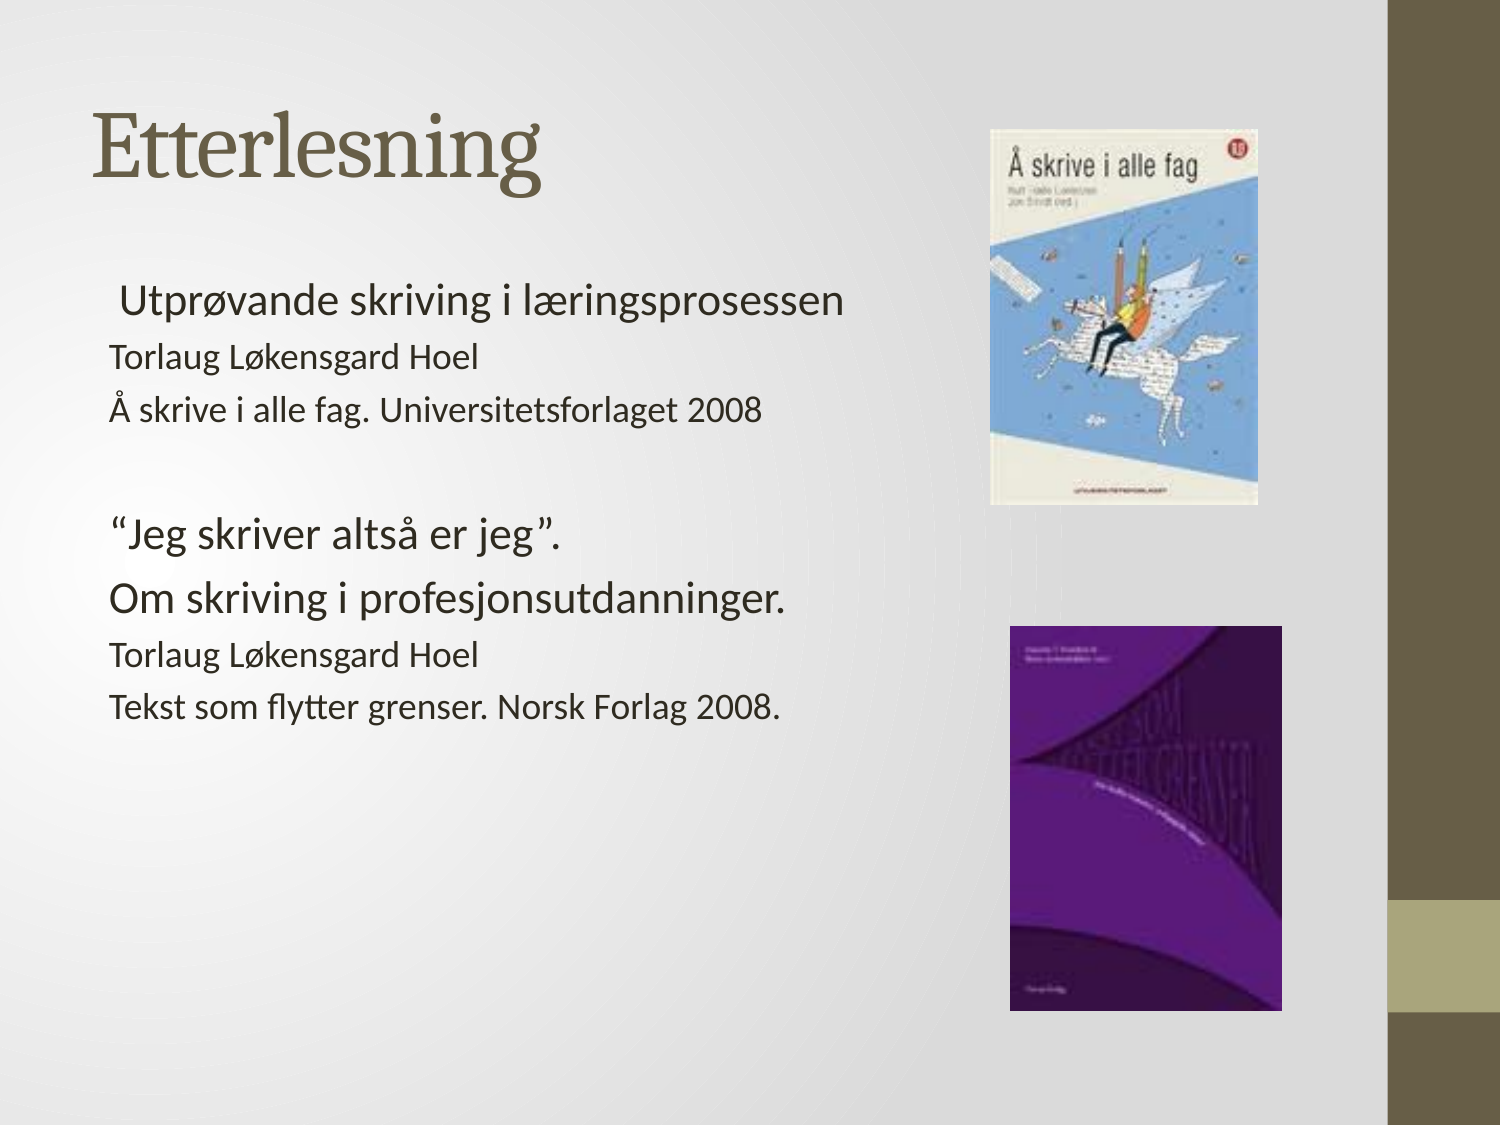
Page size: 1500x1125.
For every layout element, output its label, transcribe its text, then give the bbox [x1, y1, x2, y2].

list Utprøvande skriving i læringsprosessen Torlaug Løkensgard Hoel Å skrive i alle fag. Universitetsforlaget 2008 “Jeg skriver altså er jeg”. Om skriving i profesjonsutdanninger. Torlaug Løkensgard Hoel Tekst som flytter grenser. Norsk Forlag 2008. [75, 262, 1325, 1050]
picture [1010, 626, 1282, 1012]
title Etterlesning [75, 45, 1325, 233]
picture [990, 128, 1258, 505]
